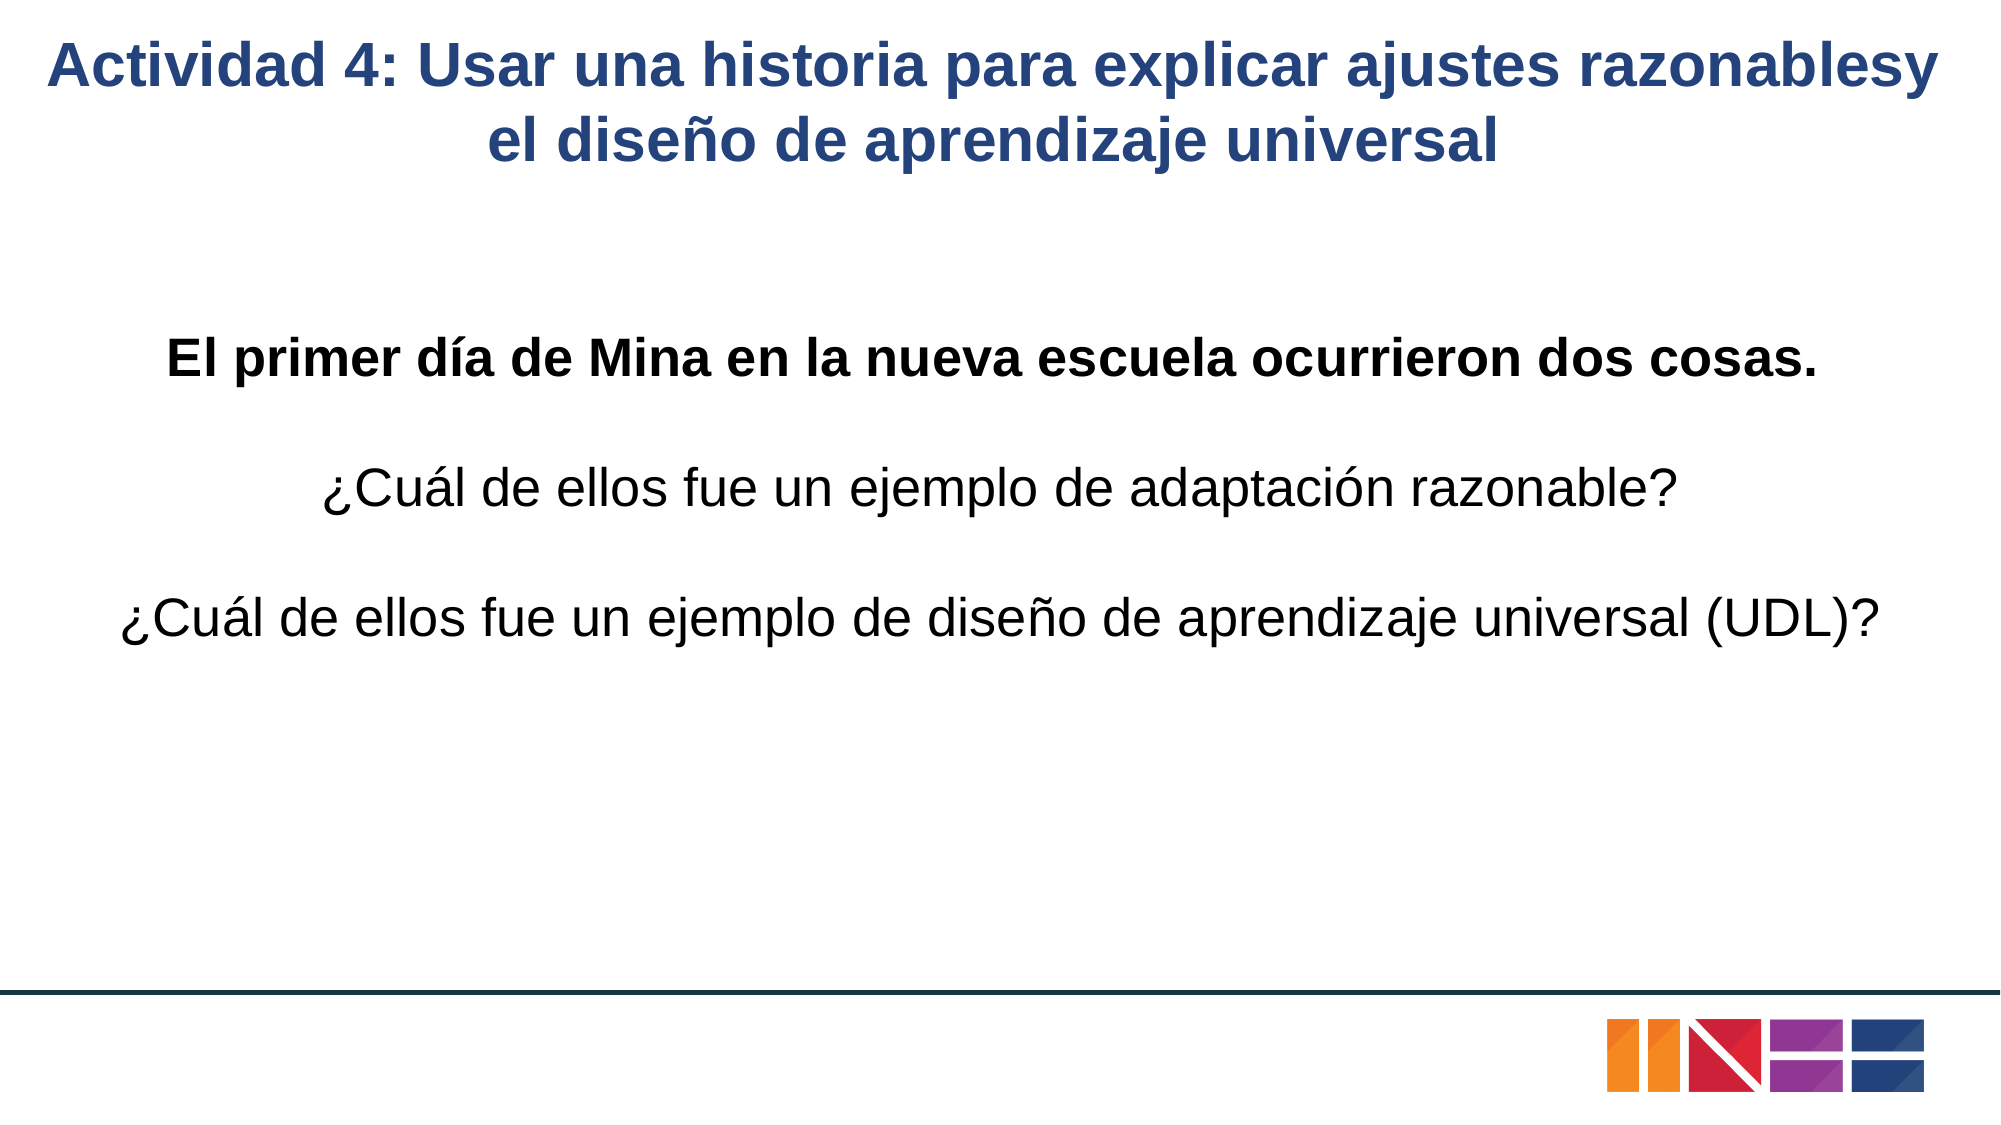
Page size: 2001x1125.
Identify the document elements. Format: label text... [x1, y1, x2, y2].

picture [1607, 1019, 1924, 1092]
title Actividad 4: Usar una historia para explicar ajustes razonablesy el diseño de aprendizaje universal [31, 40, 1957, 157]
list El primer día de Mina en la nueva escuela ocurrieron dos cosas. ¿Cuál de ellos fue un ejemplo de adaptación razonable? ¿Cuál de ellos fue un ejemplo de diseño de aprendizaje universal (UDL)? [31, 172, 1971, 935]
